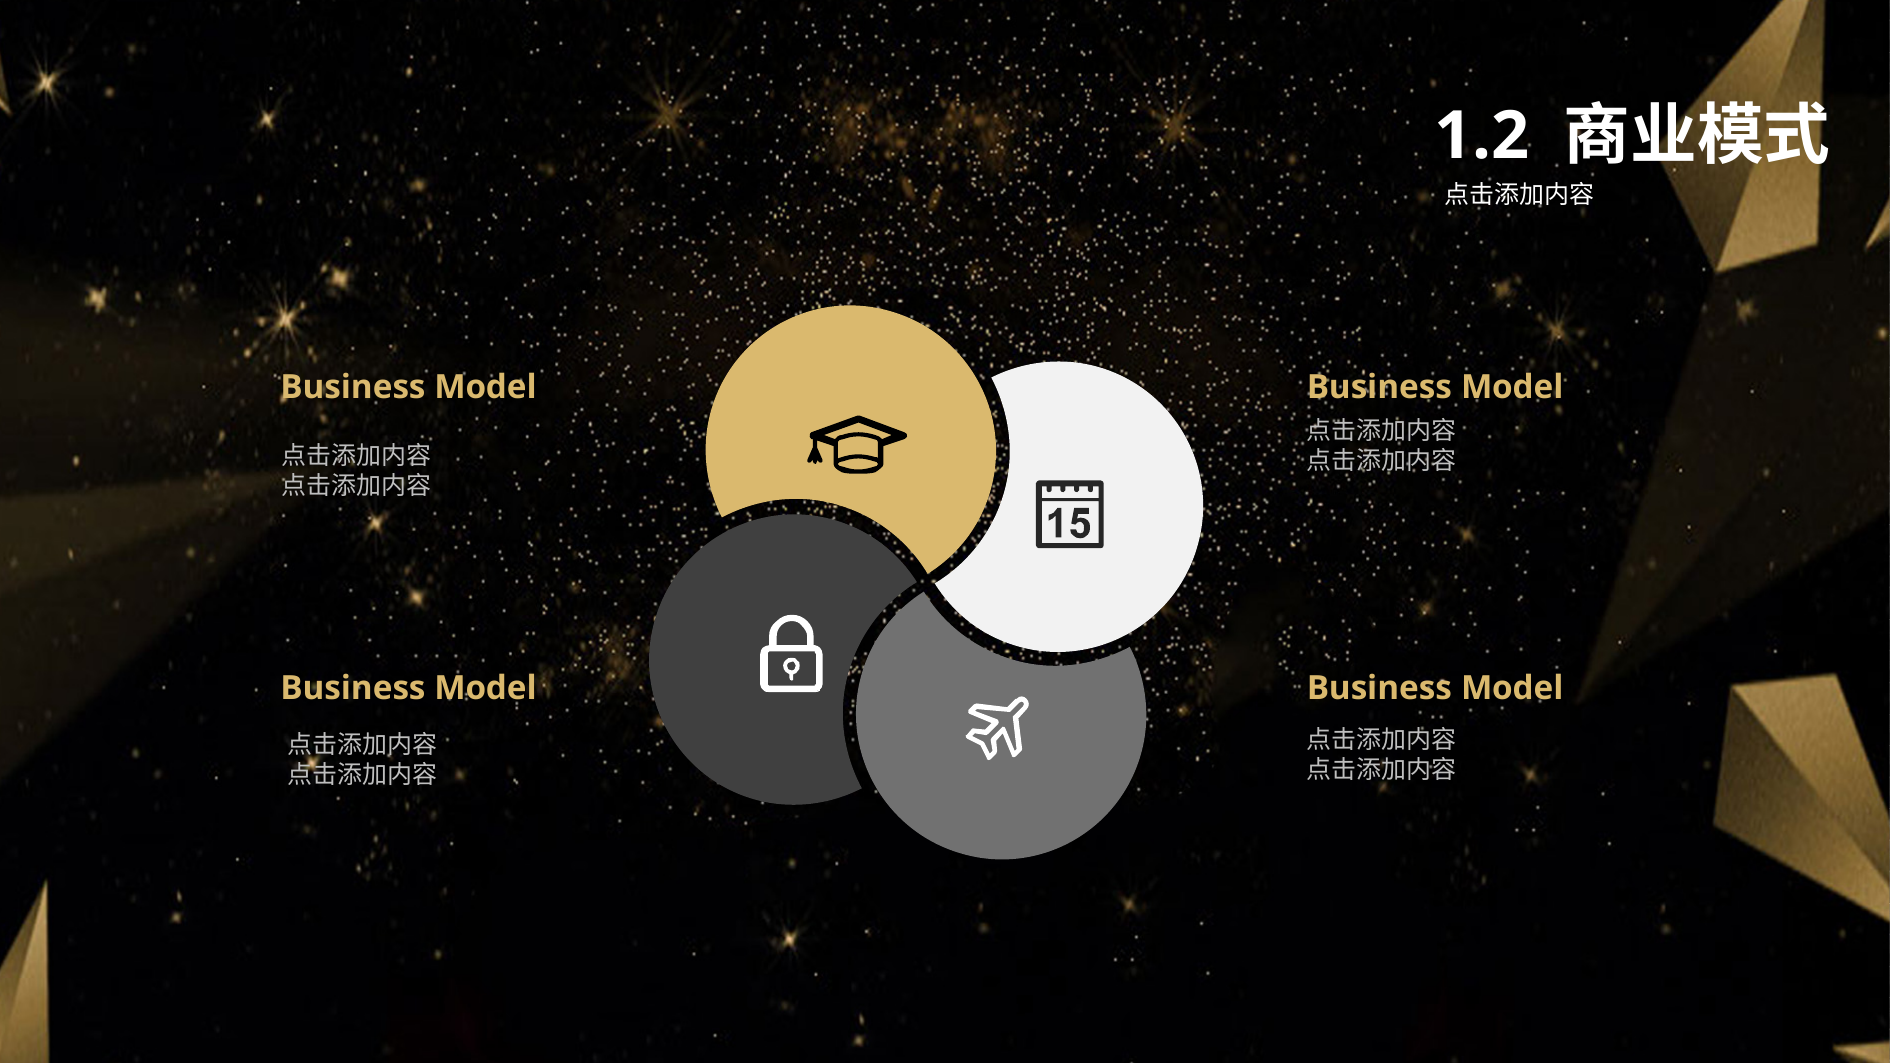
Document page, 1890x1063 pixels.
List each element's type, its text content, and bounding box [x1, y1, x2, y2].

text_box 点击添加内容 点击添加内容 [287, 728, 619, 819]
text_box 点击添加内容 点击添加内容 [1306, 723, 1640, 814]
text_box 1.2 商业模式 [1434, 92, 1831, 180]
text_box Business Model [1306, 365, 1691, 406]
text_box Business Model [1306, 666, 1691, 707]
picture [0, 0, 1890, 1063]
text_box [624, 280, 1228, 884]
text_box 点击添加内容 [1429, 171, 1610, 217]
text_box Business Model [280, 365, 619, 406]
text_box 点击添加内容 点击添加内容 [281, 439, 615, 530]
text_box Business Model [280, 666, 619, 707]
text_box 点击添加内容 点击添加内容 [1306, 414, 1640, 505]
